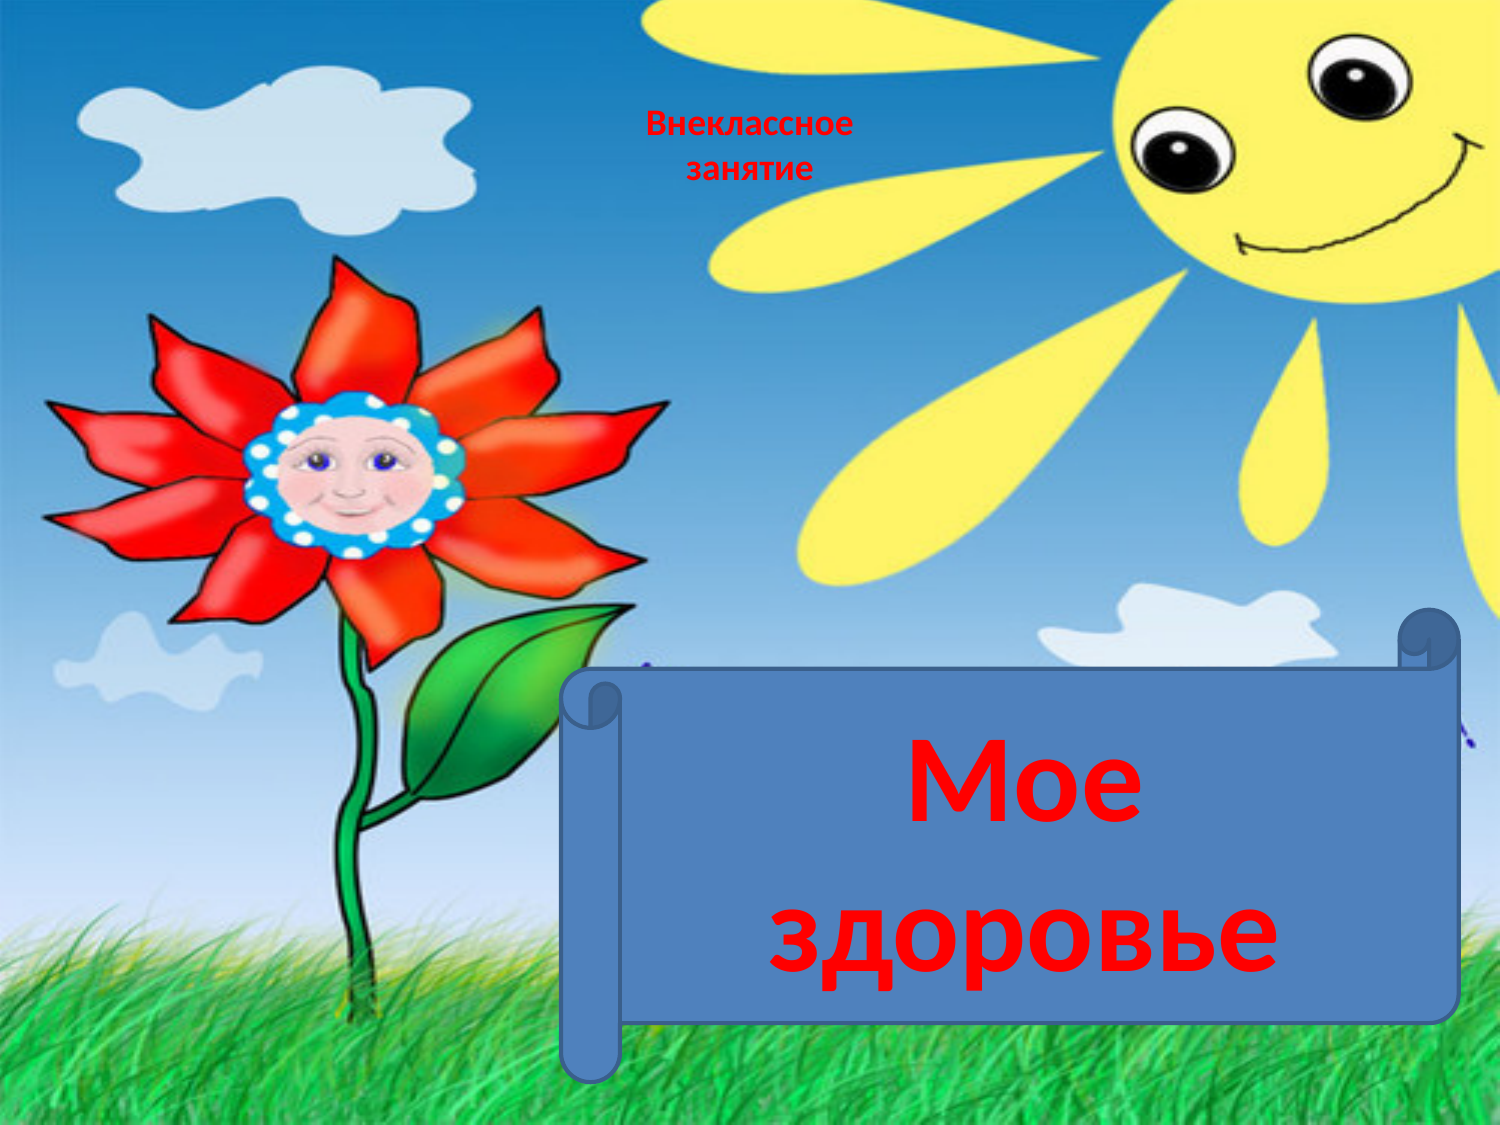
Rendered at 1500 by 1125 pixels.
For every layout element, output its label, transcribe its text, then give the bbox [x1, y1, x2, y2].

text_box Мое здоровье [558, 607, 1461, 1085]
picture [0, 0, 1500, 1125]
title Внеклассное занятие [75, 45, 1425, 197]
